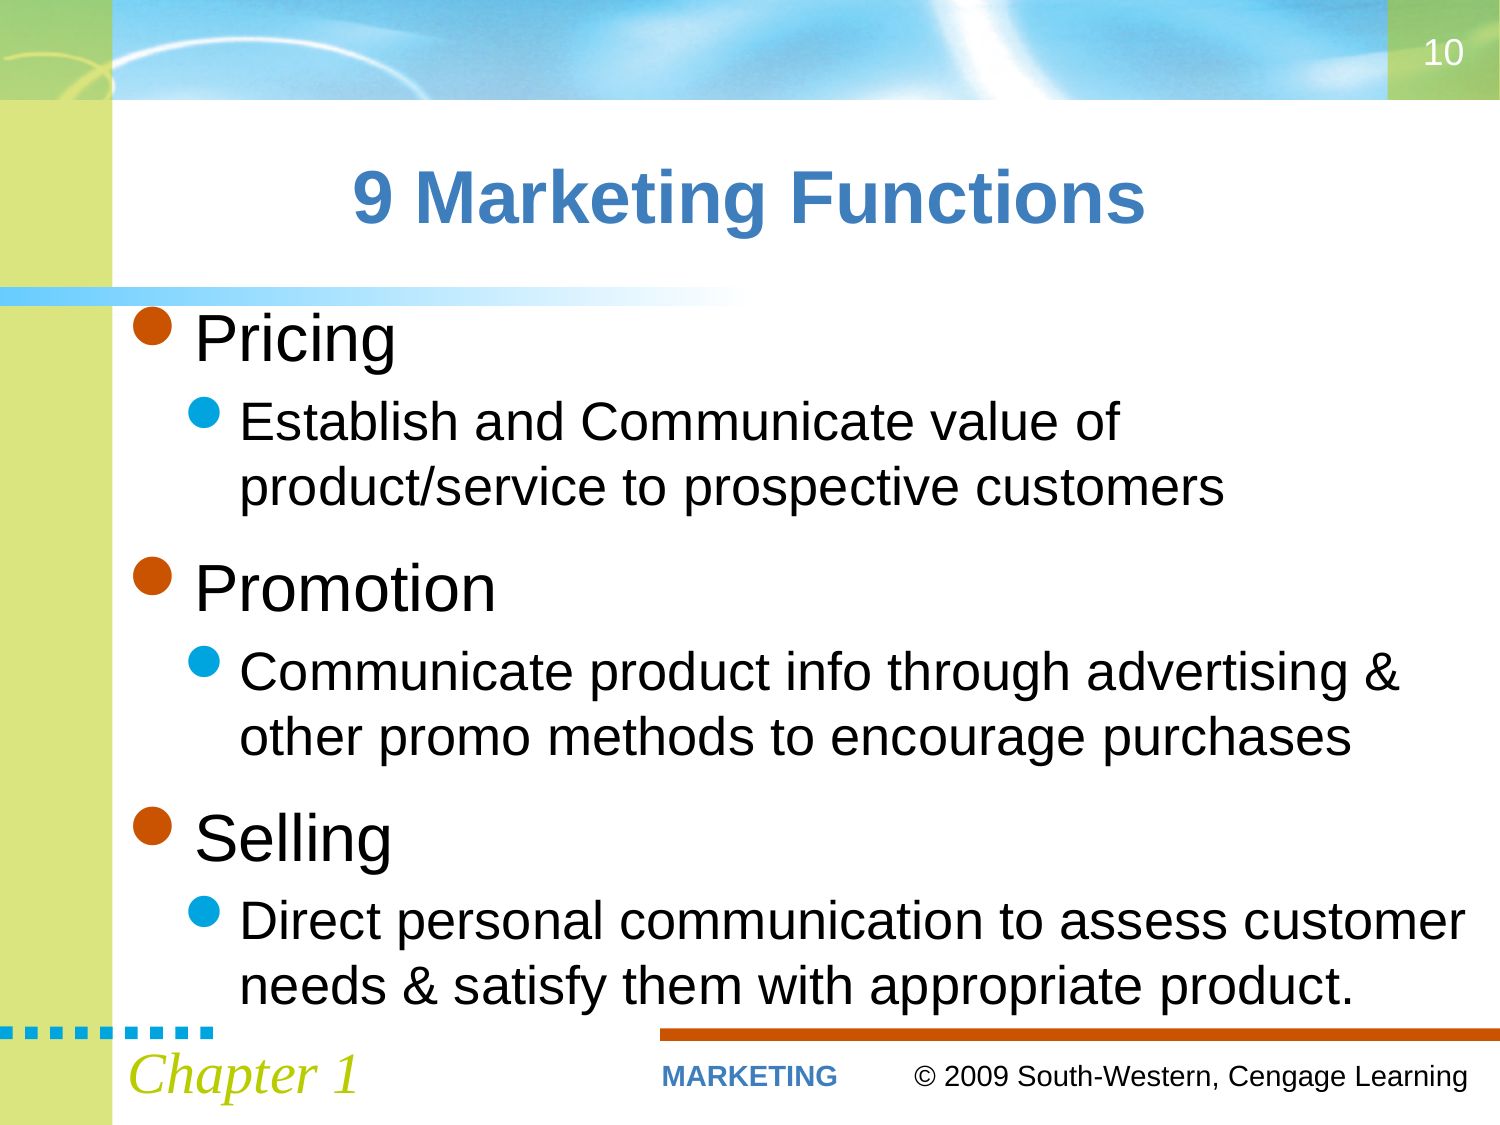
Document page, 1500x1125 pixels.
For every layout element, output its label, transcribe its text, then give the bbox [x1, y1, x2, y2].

title 9 Marketing Functions [112, 99, 1388, 287]
footer Chapter 1 [112, 1012, 638, 1113]
list Pricing Establish and Communicate value of product/service to prospective customers Promotion Communicate product info through advertising & other promo methods to encourage purchases Selling Direct personal communication to assess customer needs & satisfy them with appropriate product. [112, 287, 1500, 1001]
slide_number 10 [1387, 0, 1500, 101]
